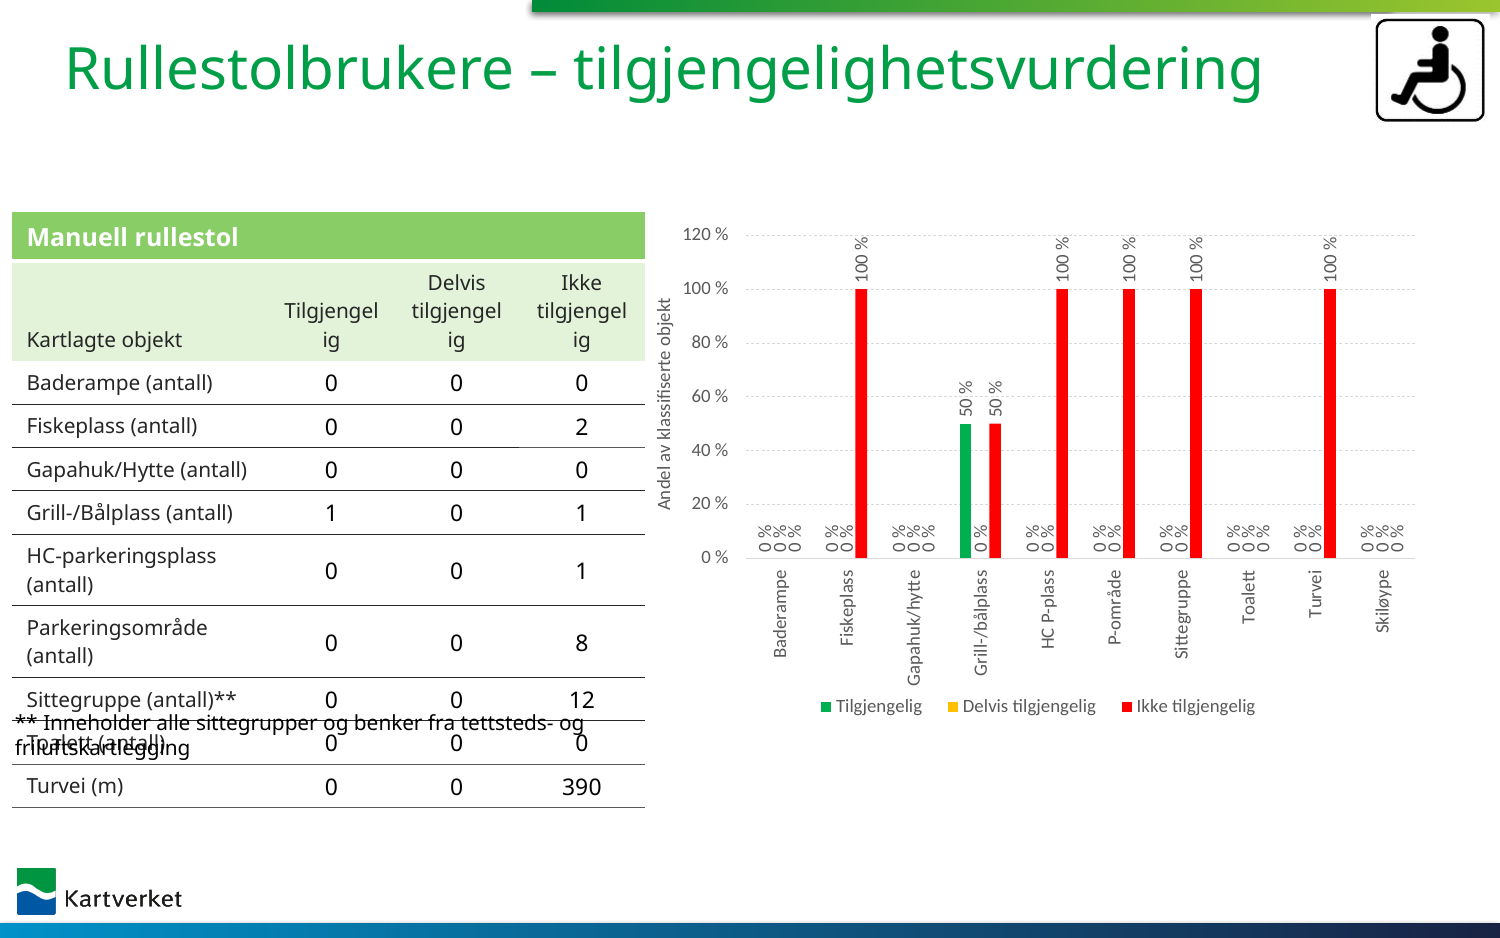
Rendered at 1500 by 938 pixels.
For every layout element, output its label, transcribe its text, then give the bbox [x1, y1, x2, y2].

table_cell Grill-/Bålplass (antall) [12, 491, 269, 534]
table_cell Turvei (m) [12, 768, 269, 807]
table_cell Ikke tilgjengelig [519, 263, 638, 361]
table_cell HC-parkeringsplass (antall) [12, 535, 269, 605]
table_cell Fiskeplass (antall) [12, 405, 269, 447]
table_cell Delvis tilgjengelig [394, 263, 519, 361]
table_cell 0 [269, 768, 394, 807]
table_cell 0 [269, 405, 394, 447]
table_cell 0 [269, 535, 394, 605]
table_cell 0 [394, 678, 519, 702]
table_cell Tilgjengelig [269, 263, 394, 361]
table_cell 0 [269, 678, 394, 702]
table_cell Gapahuk/Hytte (antall) [12, 448, 269, 490]
table_cell 0 [394, 535, 519, 605]
table_cell 8 [519, 606, 638, 677]
table_cell 1 [269, 491, 394, 534]
text_box Rullestolbrukere – tilgjengelighetsvurdering [49, 12, 1372, 109]
picture [643, 218, 1427, 728]
table_cell 0 [394, 768, 519, 807]
table_cell 1 [519, 535, 638, 605]
table_cell 0 [519, 361, 638, 404]
picture [1371, 13, 1491, 127]
text_box ** Inneholder alle sittegrupper og benker fra tettsteds- og friluftskartlegging [0, 702, 745, 768]
table_cell 0 [269, 606, 394, 677]
table_cell 0 [269, 448, 394, 490]
table_cell 0 [394, 491, 519, 534]
table_cell 1 [519, 491, 638, 534]
table_cell 2 [519, 405, 638, 447]
table_cell Kartlagte objekt [12, 263, 269, 361]
table_cell Sittegruppe (antall)** [12, 678, 269, 702]
table_cell 0 [394, 405, 519, 447]
table_cell 0 [394, 361, 519, 404]
table_cell 0 [519, 448, 638, 490]
table_cell Baderampe (antall) [12, 361, 269, 404]
table_cell 0 [394, 606, 519, 677]
table_header Manuell rullestol [12, 212, 645, 259]
table_cell Parkeringsområde (antall) [12, 606, 269, 677]
table_cell 0 [394, 448, 519, 490]
table_cell 12 [519, 678, 638, 702]
table_cell 0 [269, 361, 394, 404]
table_cell 390 [519, 768, 645, 807]
